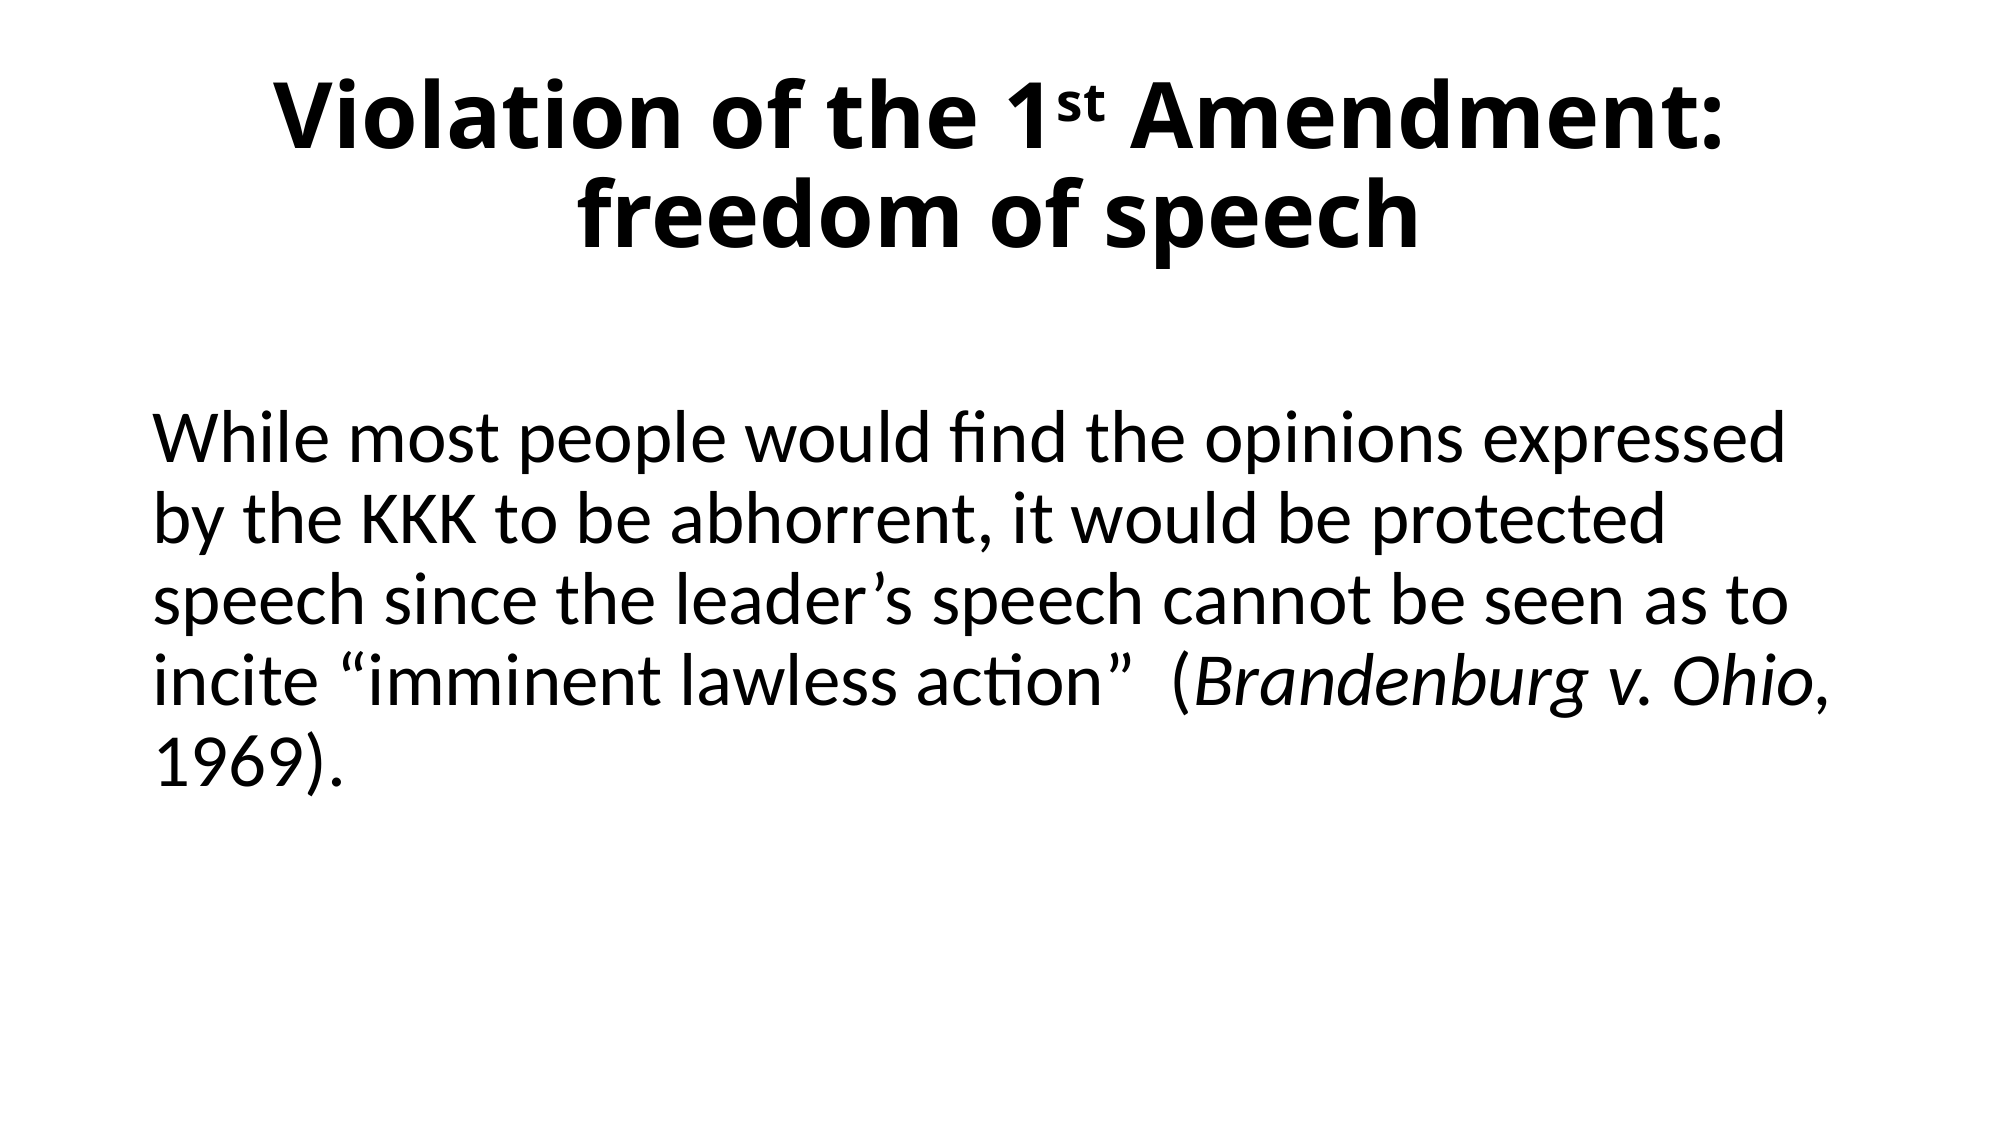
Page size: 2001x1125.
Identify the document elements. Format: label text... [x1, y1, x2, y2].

list While most people would find the opinions expressed by the KKK to be abhorrent, it would be protected speech since the leader’s speech cannot be seen as to incite “imminent lawless action” (Brandenburg v. Ohio, 1969). [137, 299, 1863, 1014]
title Violation of the 1st Amendment: freedom of speech [137, 59, 1863, 278]
